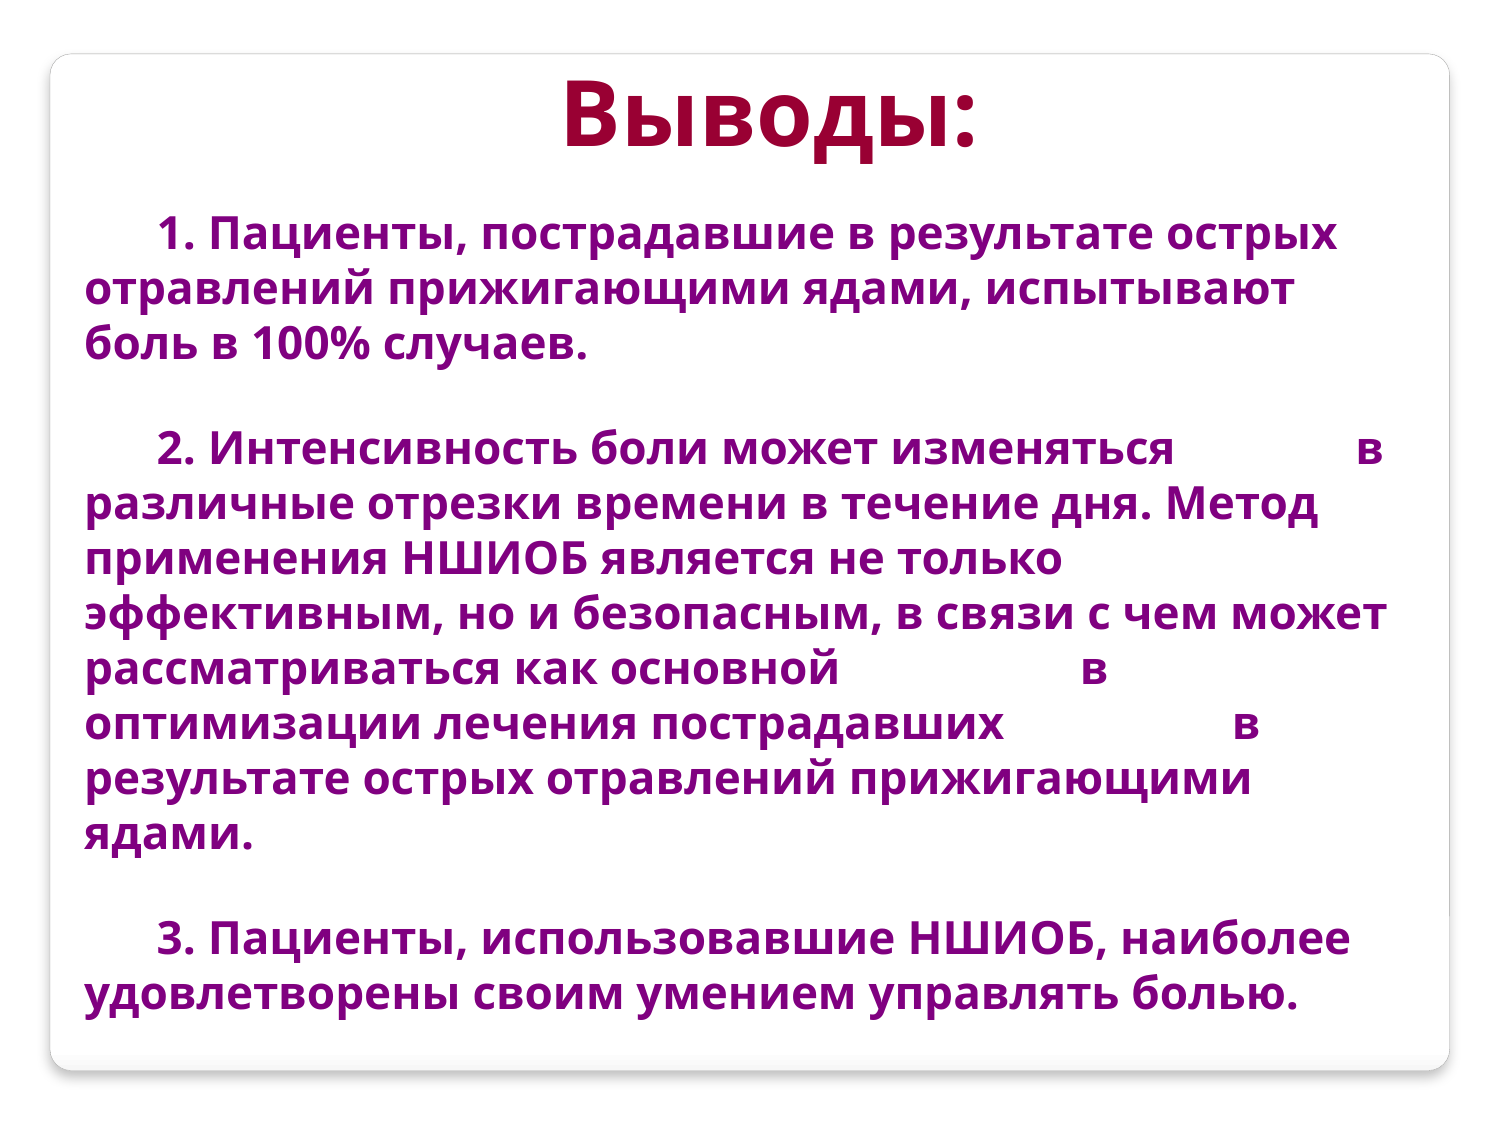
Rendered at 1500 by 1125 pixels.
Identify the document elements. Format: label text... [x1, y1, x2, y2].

text_box Выводы: [88, 39, 1436, 161]
text_box 1. Пациенты, пострадавшие в результате острых отравлений прижигающими ядами, испытывают боль в 100% случаев. 2. Интенсивность боли может изменяться в различные отрезки времени в течение дня. Метод применения НШИОБ является не только эффективным, но и безопасным, в связи с чем может рассматриваться как основной в оптимизации лечения пострадавших в результате острых отравлений прижигающими ядами. 3. Пациенты, использовавшие НШИОБ, наиболее удовлетворены своим умением управлять болью. [69, 196, 1435, 1026]
